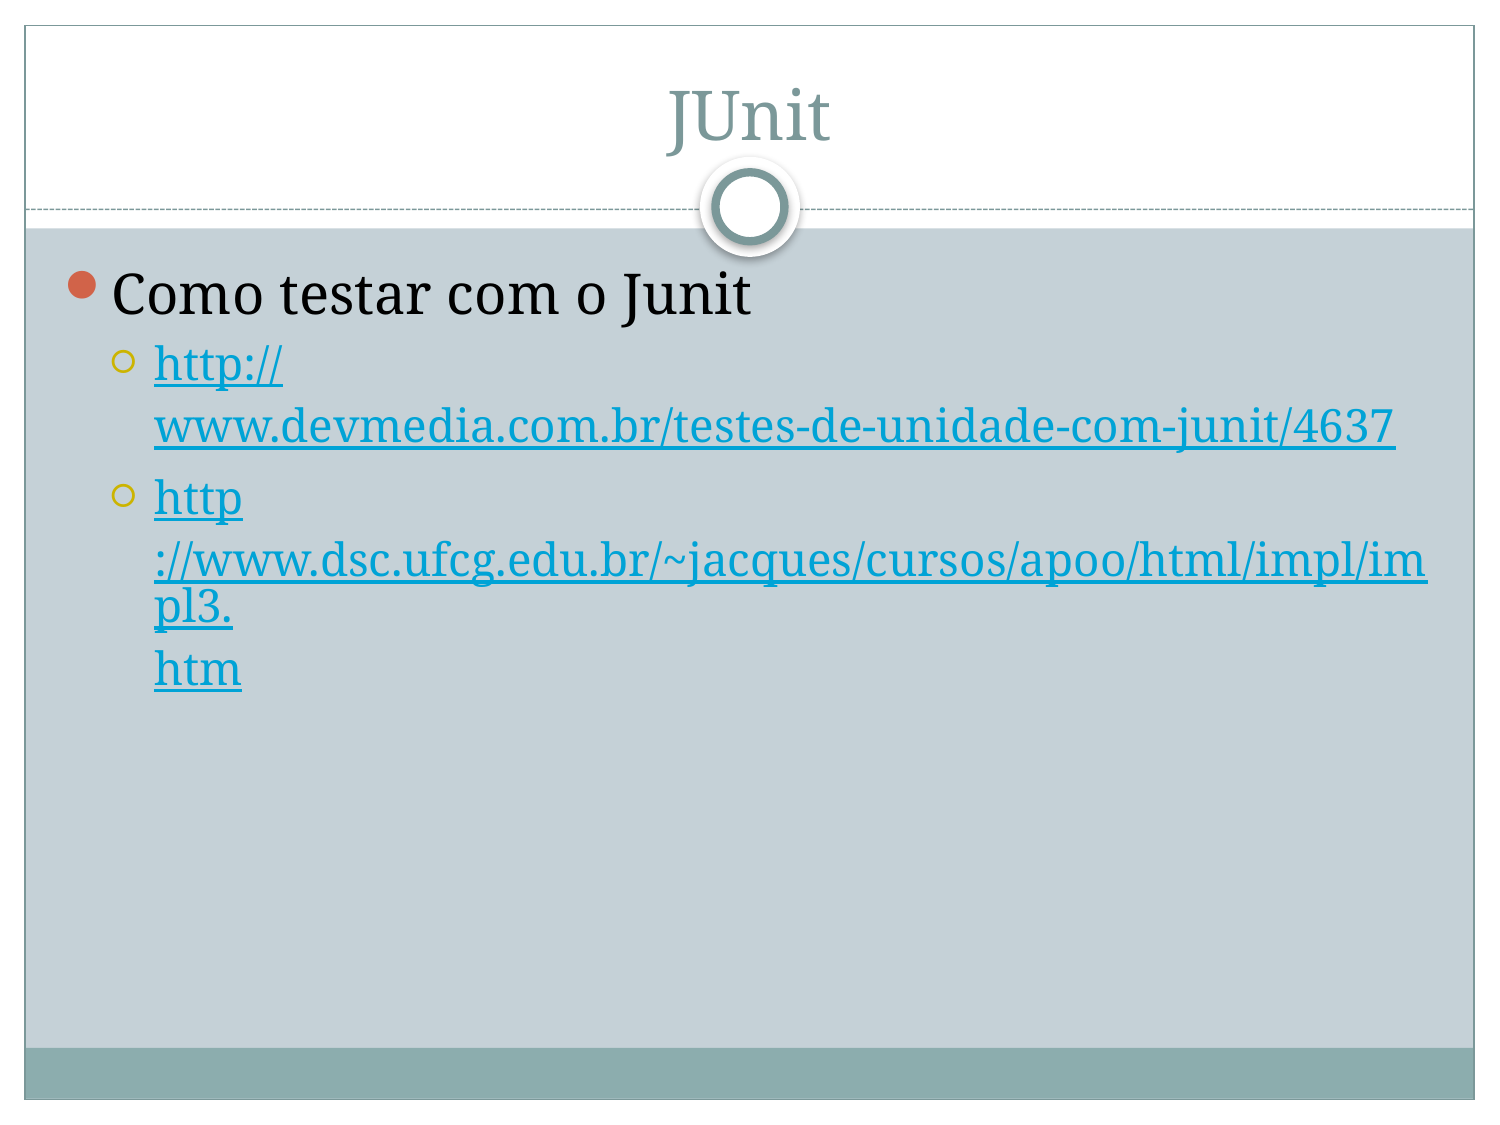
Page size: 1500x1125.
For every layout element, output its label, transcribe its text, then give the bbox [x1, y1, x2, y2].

list Como testar com o Junit http://www.devmedia.com.br/testes-de-unidade-com-junit/4637 http://www.dsc.ufcg.edu.br/~jacques/cursos/apoo/html/impl/impl3.htm [49, 250, 1445, 1001]
title JUnit [49, 37, 1450, 162]
